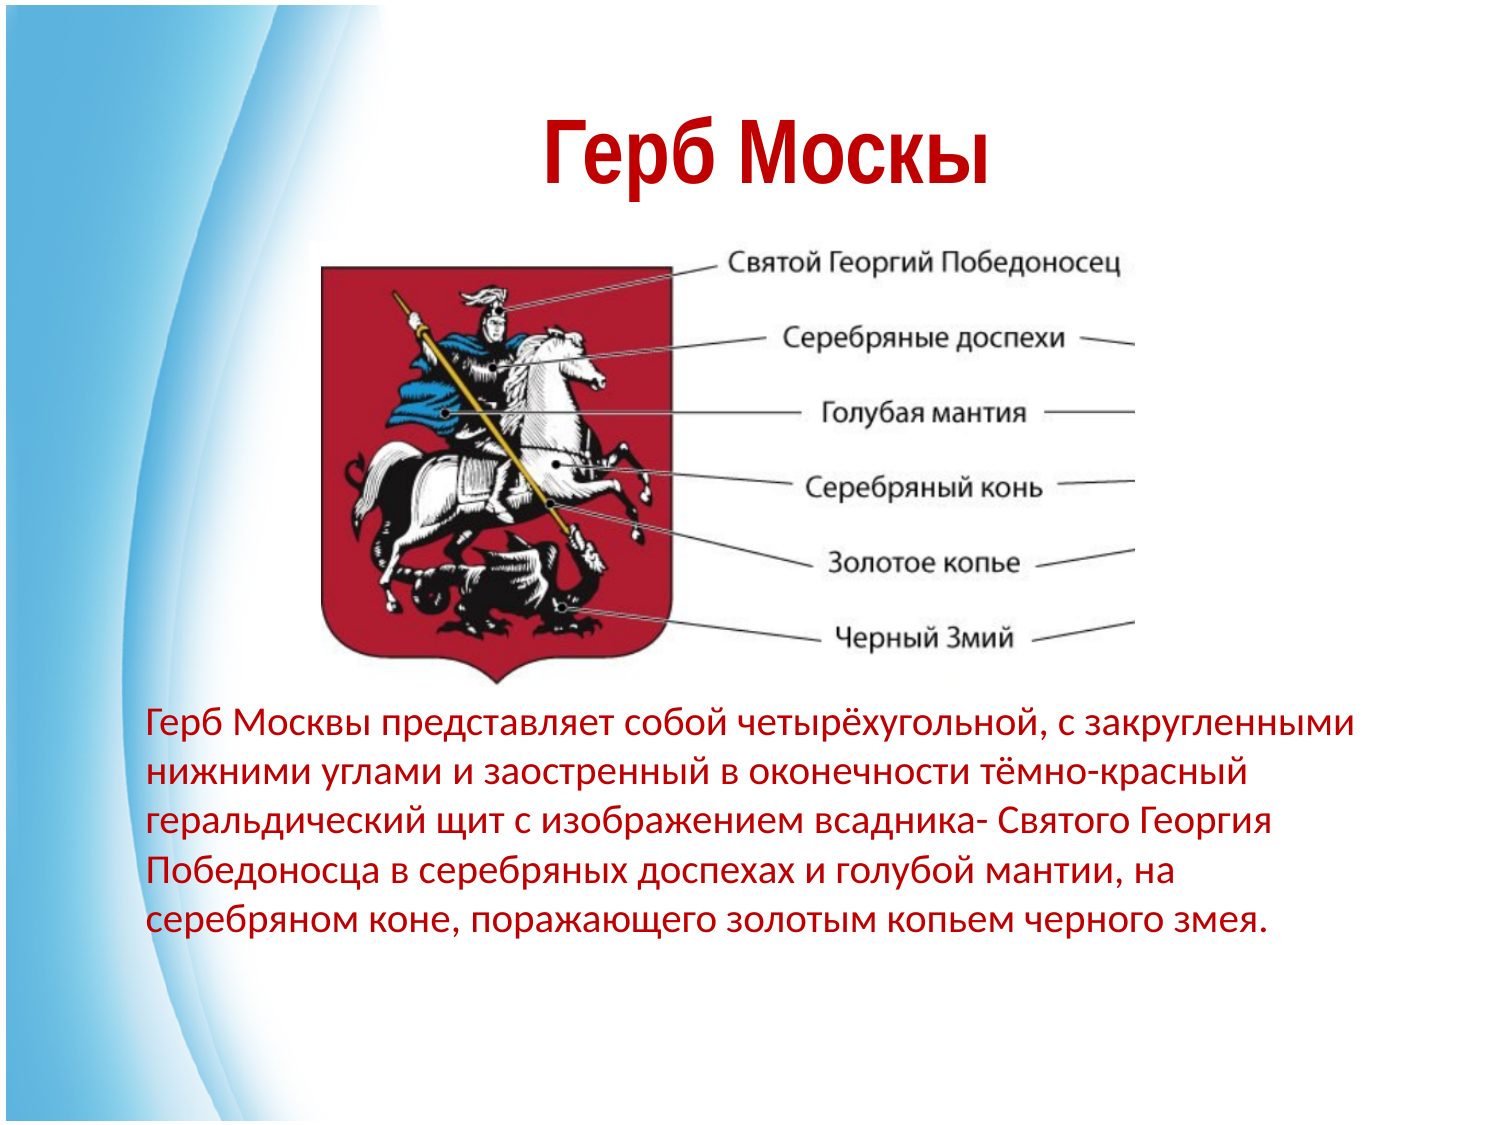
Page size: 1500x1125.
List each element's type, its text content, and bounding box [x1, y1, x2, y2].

title Герб Москы [218, 53, 1316, 242]
list Герб Москвы представляет собой четырёхугольной, с закругленными нижними углами и заостренный в оконечности тёмно-красный геральдический щит с изображением всадника- Святого Георгия Победоносца в серебряных доспехах и голубой мантии, на серебряном коне, поражающего золотым копьем черного змея. [130, 686, 1372, 990]
picture [0, 0, 1500, 1125]
